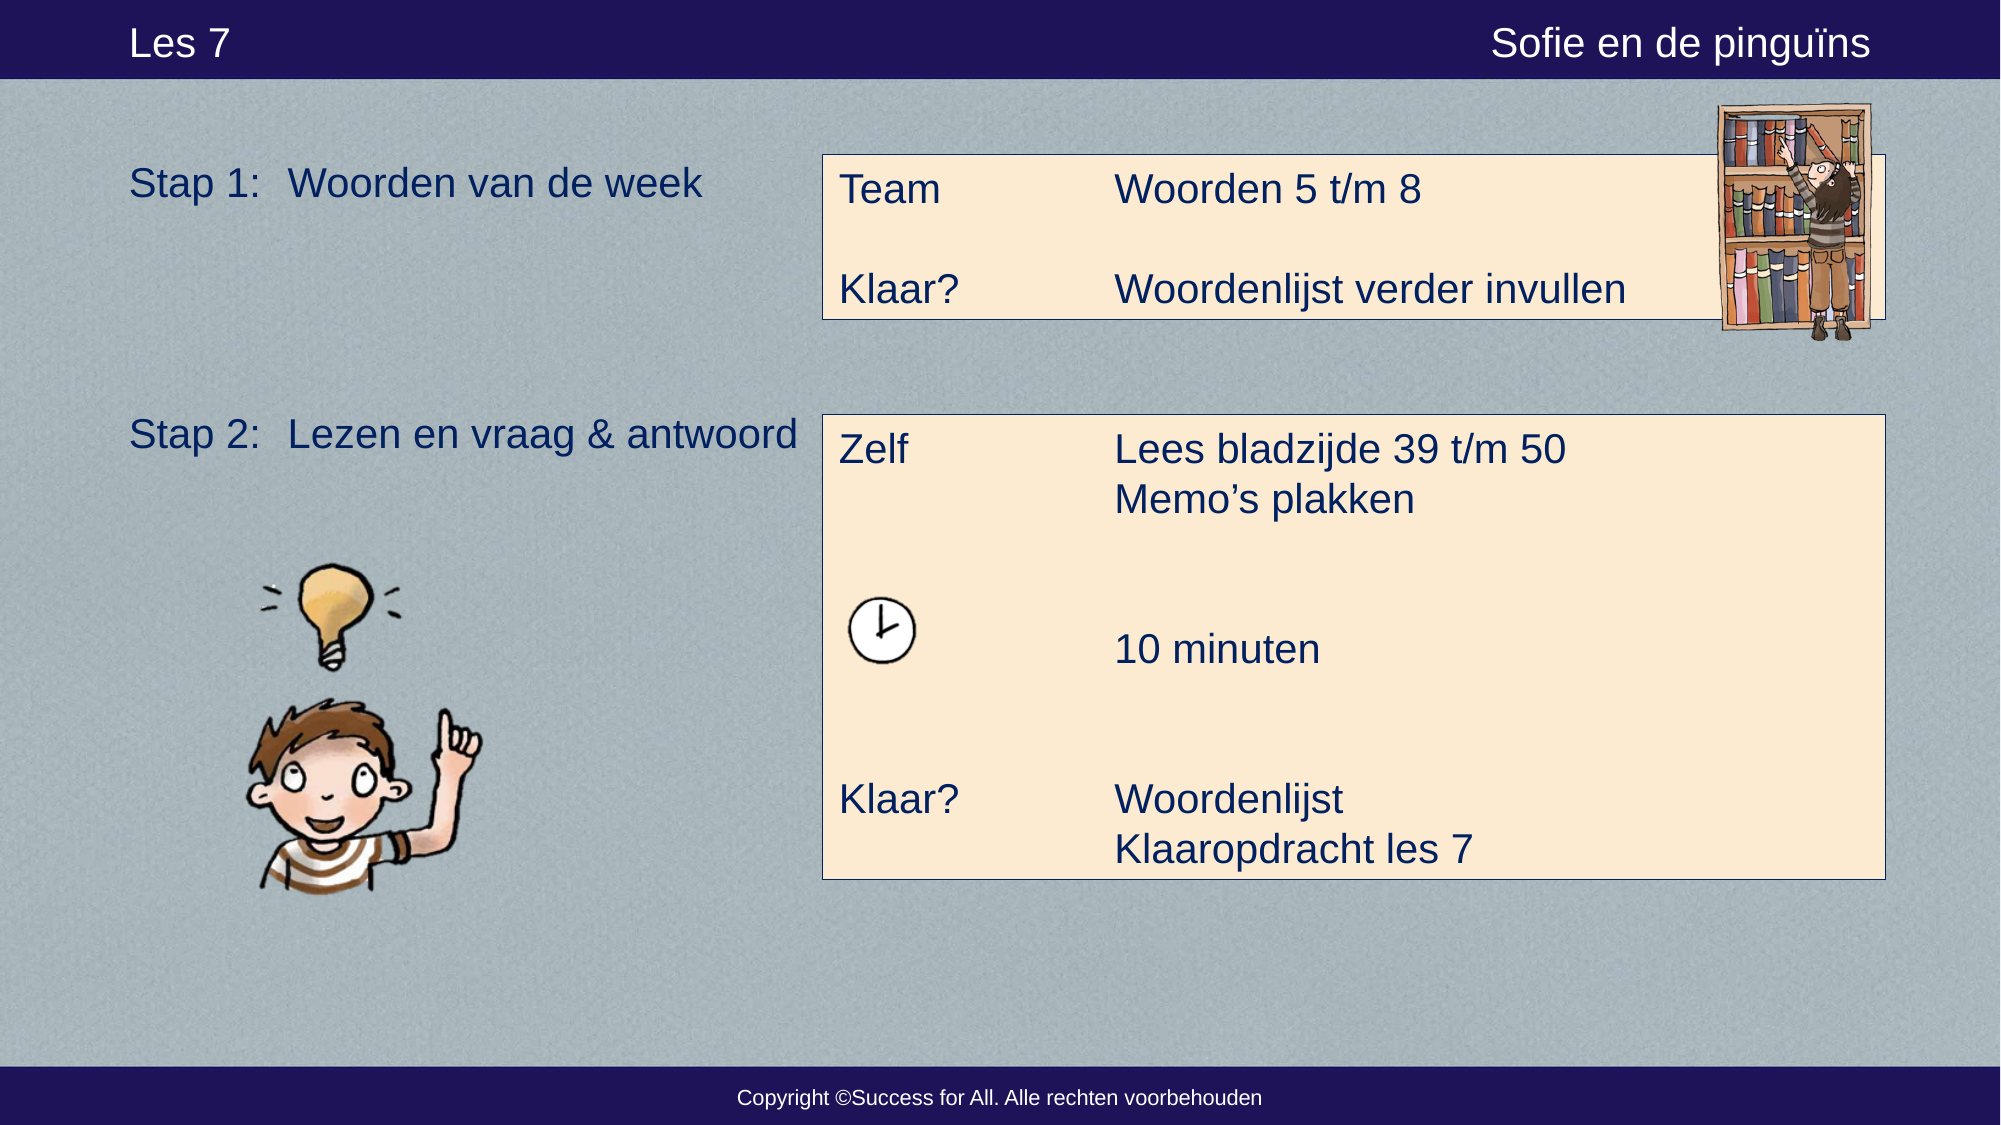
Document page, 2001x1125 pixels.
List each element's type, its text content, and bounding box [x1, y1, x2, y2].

text_box Zelf Lees bladzijde 39 t/m 50 Memo’s plakken 10 minuten Klaar? Woordenlijst Klaaropdracht les 7 [822, 414, 1886, 880]
text_box Team Woorden 5 t/m 8 Klaar? Woordenlijst verder invullen [822, 154, 1700, 320]
text_box Les 7 [114, 8, 354, 73]
text_box Sofie en de pinguïns [999, 8, 1886, 73]
text_box Copyright ©Success for All. Alle rechten voorbehouden [0, 1076, 2000, 1125]
picture [0, 0, 2001, 1125]
text_box Stap 1: Woorden van de week Stap 2: Lezen en vraag & antwoord [114, 148, 907, 514]
